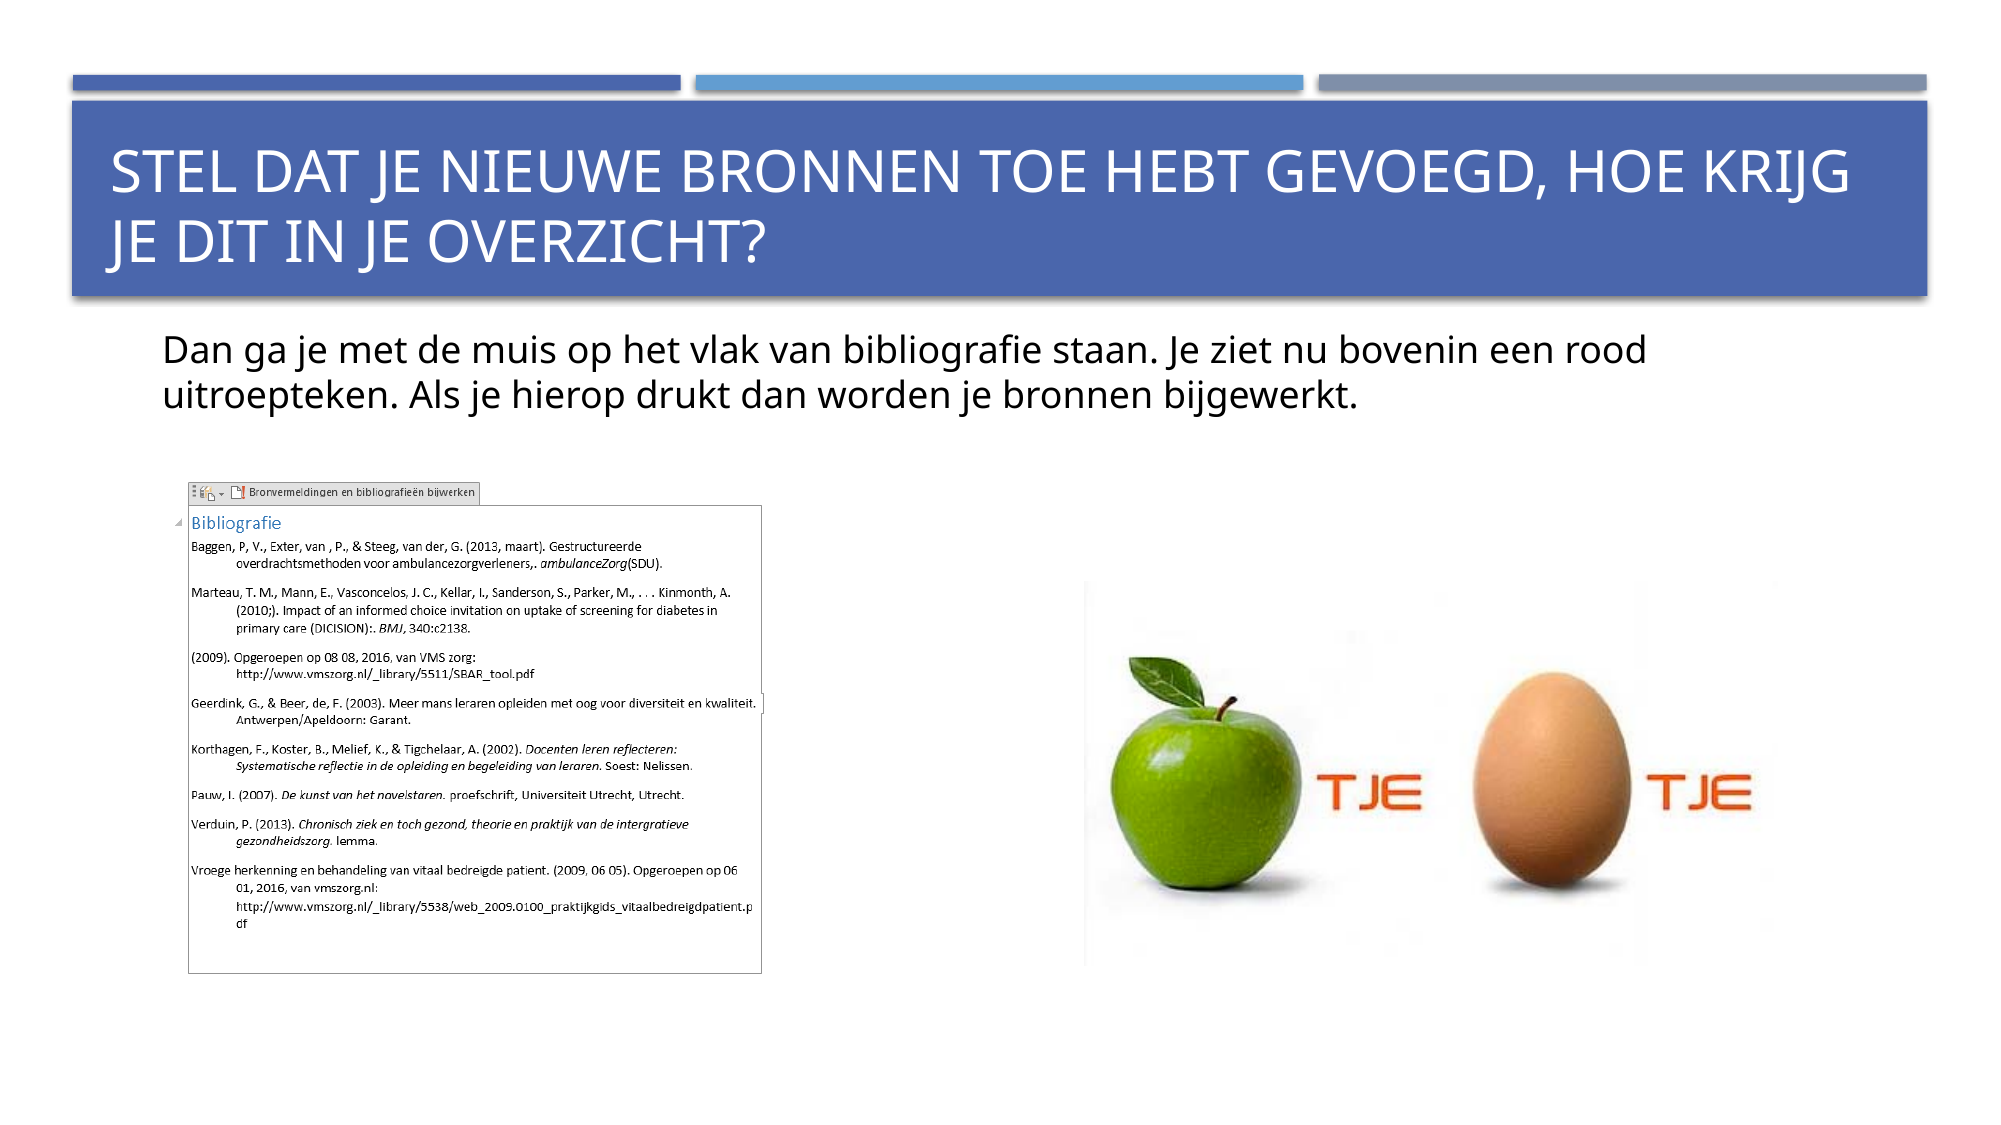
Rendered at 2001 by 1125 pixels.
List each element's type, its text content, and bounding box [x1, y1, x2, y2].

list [142, 437, 771, 982]
title Stel dat je nieuwe bronnen toe hebt gevoegd, hoe krijg je dit in je overzicht? [95, 115, 1905, 282]
picture [1084, 580, 1778, 966]
text_box Dan ga je met de muis op het vlak van bibliografie staan. Je ziet nu bovenin een rood uitroepteken. Als je hierop drukt dan worden je bronnen bijgewerkt. [147, 318, 1905, 424]
